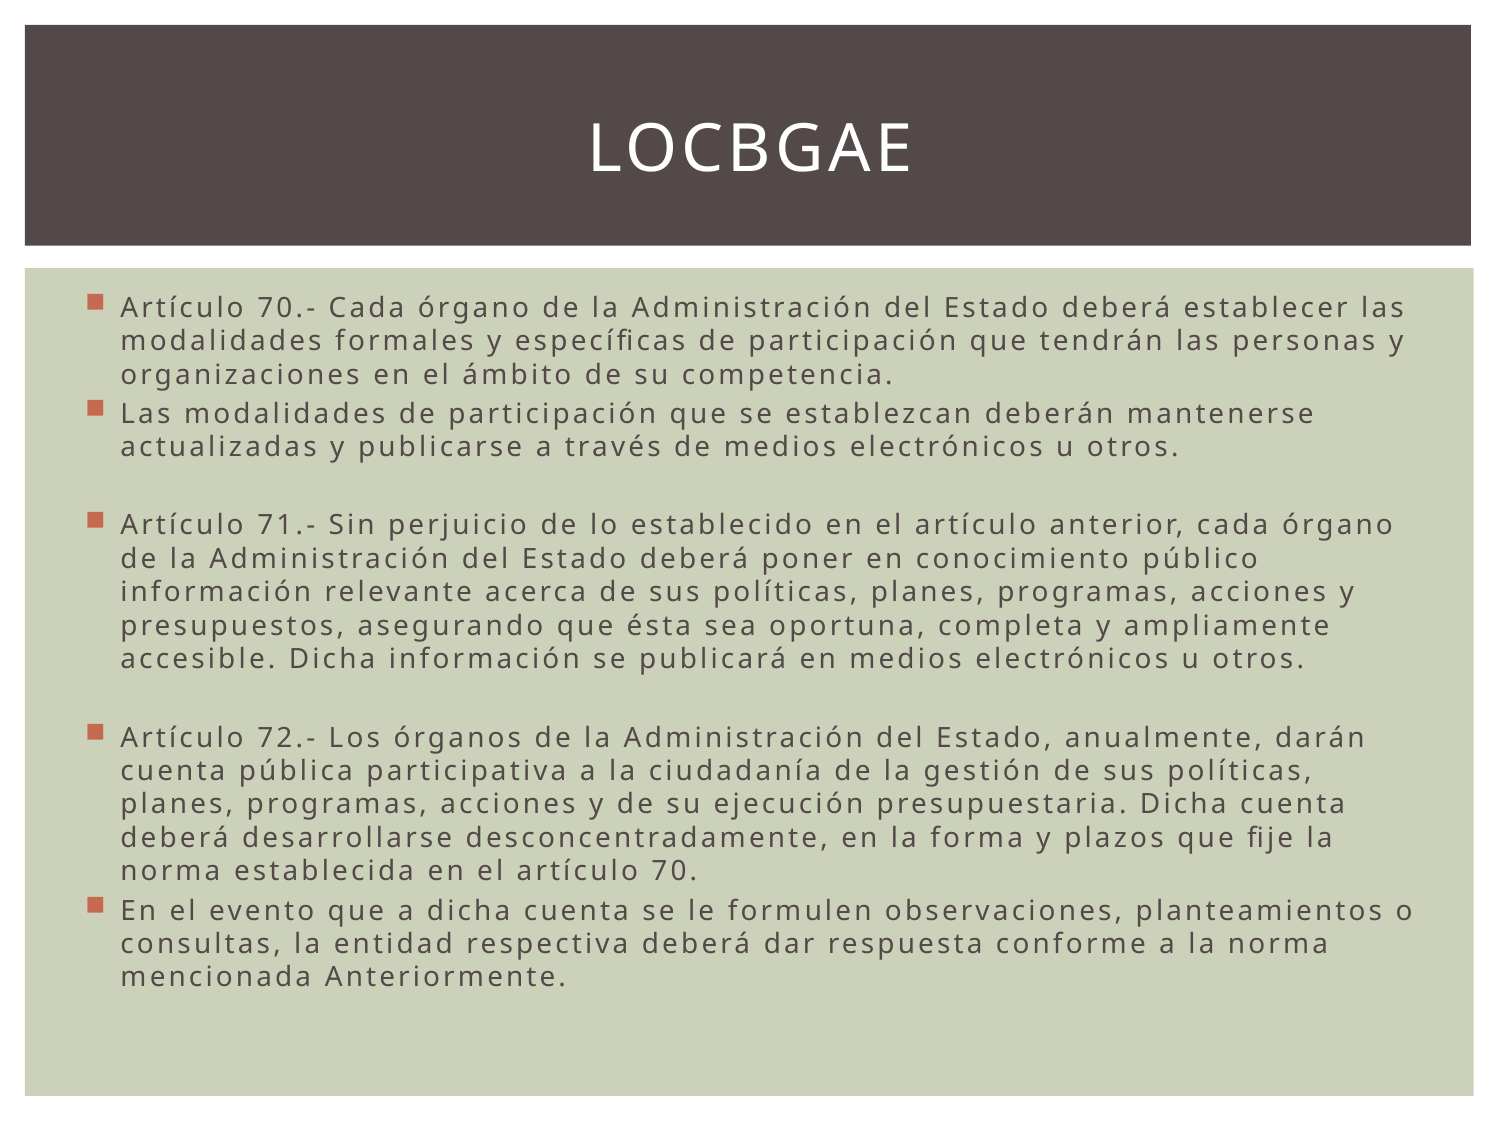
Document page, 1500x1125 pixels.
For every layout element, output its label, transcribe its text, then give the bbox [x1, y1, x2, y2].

title LOCBGAE [62, 58, 1438, 232]
list Artículo 70.- Cada órgano de la Administración del Estado deberá establecer las modalidades formales y específicas de participación que tendrán las personas y organizaciones en el ámbito de su competencia. Las modalidades de participación que se establezcan deberán mantenerse actualizadas y publicarse a través de medios electrónicos u otros. Artículo 71.- Sin perjuicio de lo establecido en el artículo anterior, cada órgano de la Administración del Estado deberá poner en conocimiento público información relevante acerca de sus políticas, planes, programas, acciones y presupuestos, asegurando que ésta sea oportuna, completa y ampliamente accesible. Dicha información se publicará en medios electrónicos u otros. Artículo 72.- Los órganos de la Administración del Estado, anualmente, darán cuenta pública participativa a la ciudadanía de la gestión de sus políticas, planes, programas, acciones y de su ejecución presupuestaria. Dicha cuenta deberá desarrollarse desconcentradamente, en la forma y plazos que fije la norma establecida en el artículo 70. En el evento que a dicha cuenta se le formulen observaciones, planteamientos o consultas, la entidad respectiva deberá dar respuesta conforme a la norma mencionada Anteriormente. [62, 281, 1442, 1005]
